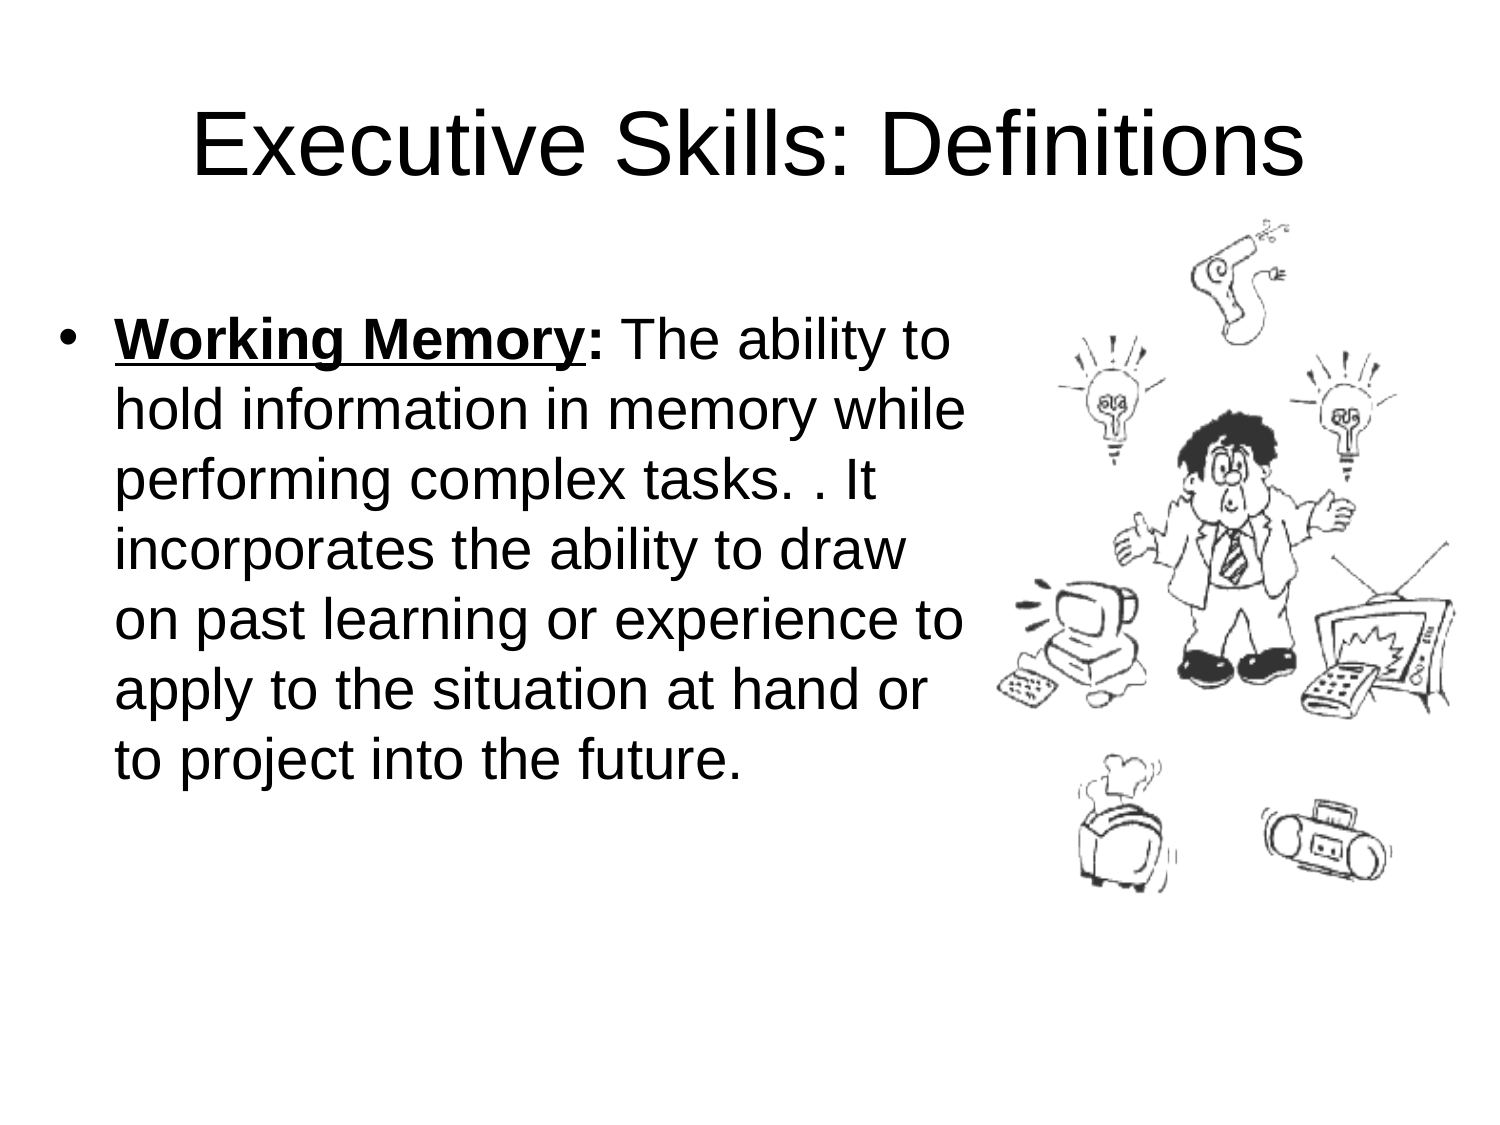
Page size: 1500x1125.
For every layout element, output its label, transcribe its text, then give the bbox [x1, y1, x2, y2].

list Working Memory: The ability to hold information in memory while performing complex tasks. . It incorporates the ability to draw on past learning or experience to apply to the situation at hand or to project into the future. [43, 262, 988, 813]
title Executive Skills: Definitions [75, 45, 1425, 233]
picture [993, 212, 1463, 901]
